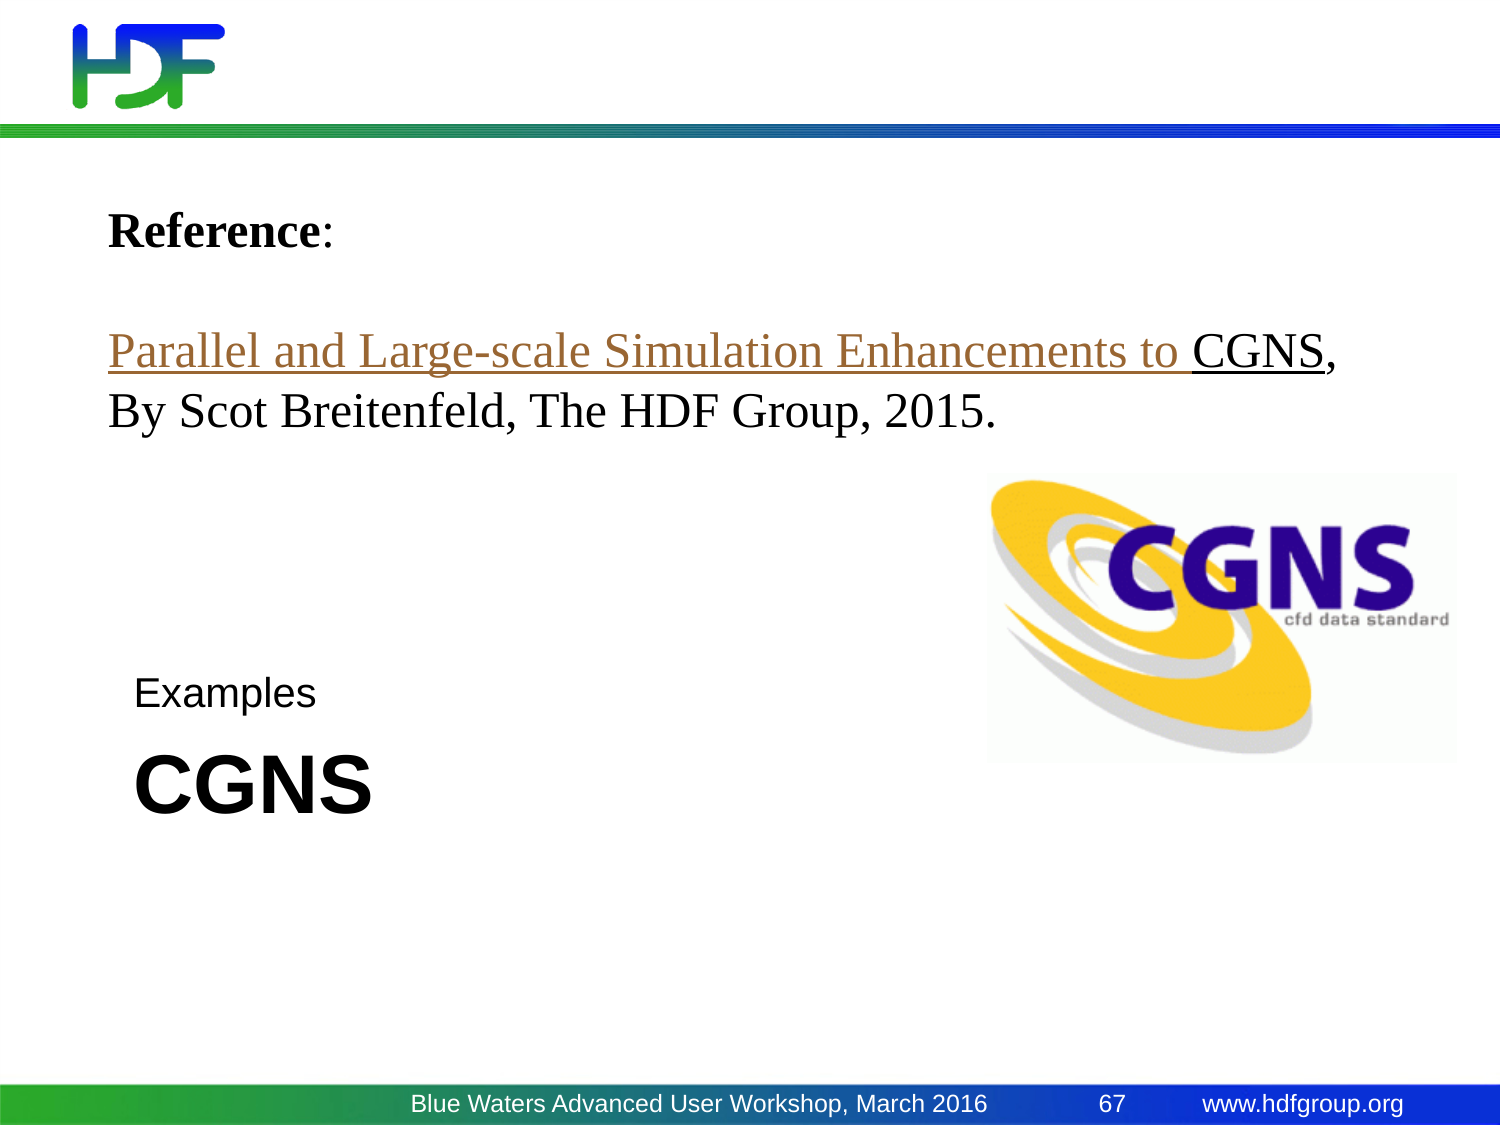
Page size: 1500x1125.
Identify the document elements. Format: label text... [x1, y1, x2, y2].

footer Blue Waters Advanced User Workshop, March 2016 [374, 1087, 1026, 1125]
slide_number 67 [1049, 1087, 1176, 1125]
title CGNS [118, 723, 1394, 947]
picture [0, 0, 1500, 1125]
list Examples [118, 476, 983, 723]
text_box Reference: Parallel and Large-scale Simulation Enhancements to CGNS, By Scot Breitenfeld, The HDF Group, 2015. [93, 190, 1413, 446]
